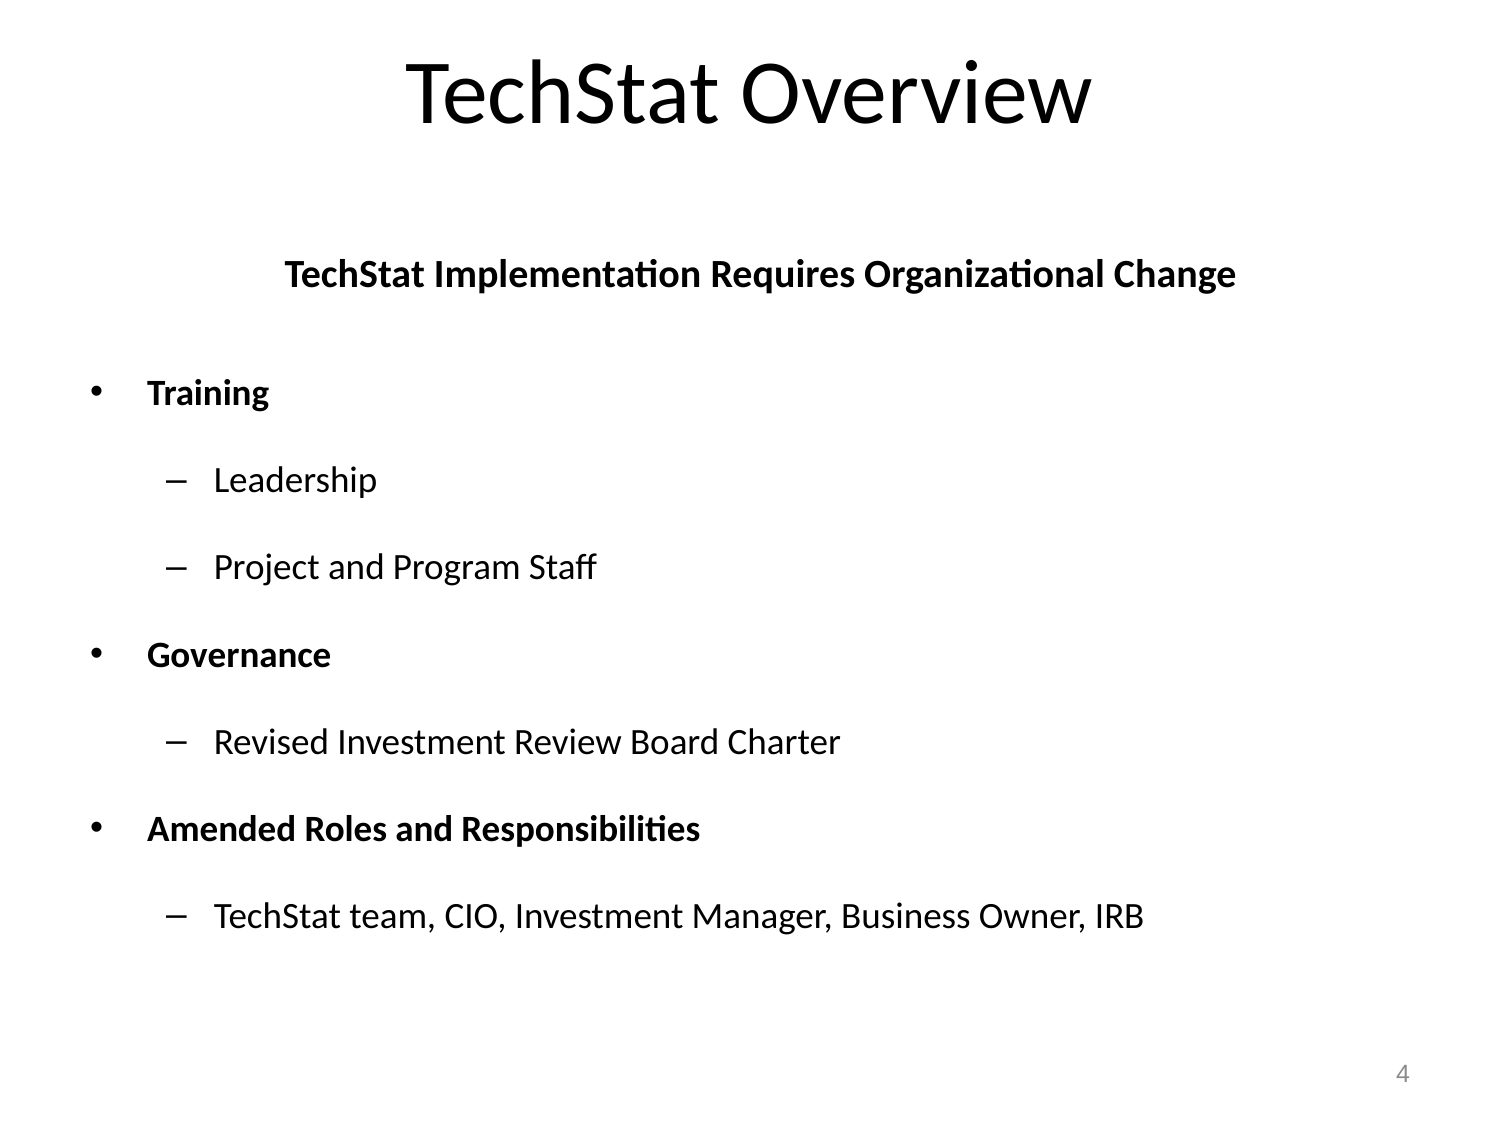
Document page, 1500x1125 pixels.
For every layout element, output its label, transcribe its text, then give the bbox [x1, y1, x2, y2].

text_box TechStat Overview [105, 12, 1395, 162]
slide_number 4 [1074, 1042, 1425, 1103]
title TechStat Implementation Requires Organizational Change [86, 240, 1437, 304]
list Training Leadership Project and Program Staff Governance Revised Investment Review Board Charter Amended Roles and Responsibilities TechStat team, CIO, Investment Manager, Business Owner, IRB [75, 361, 1425, 949]
